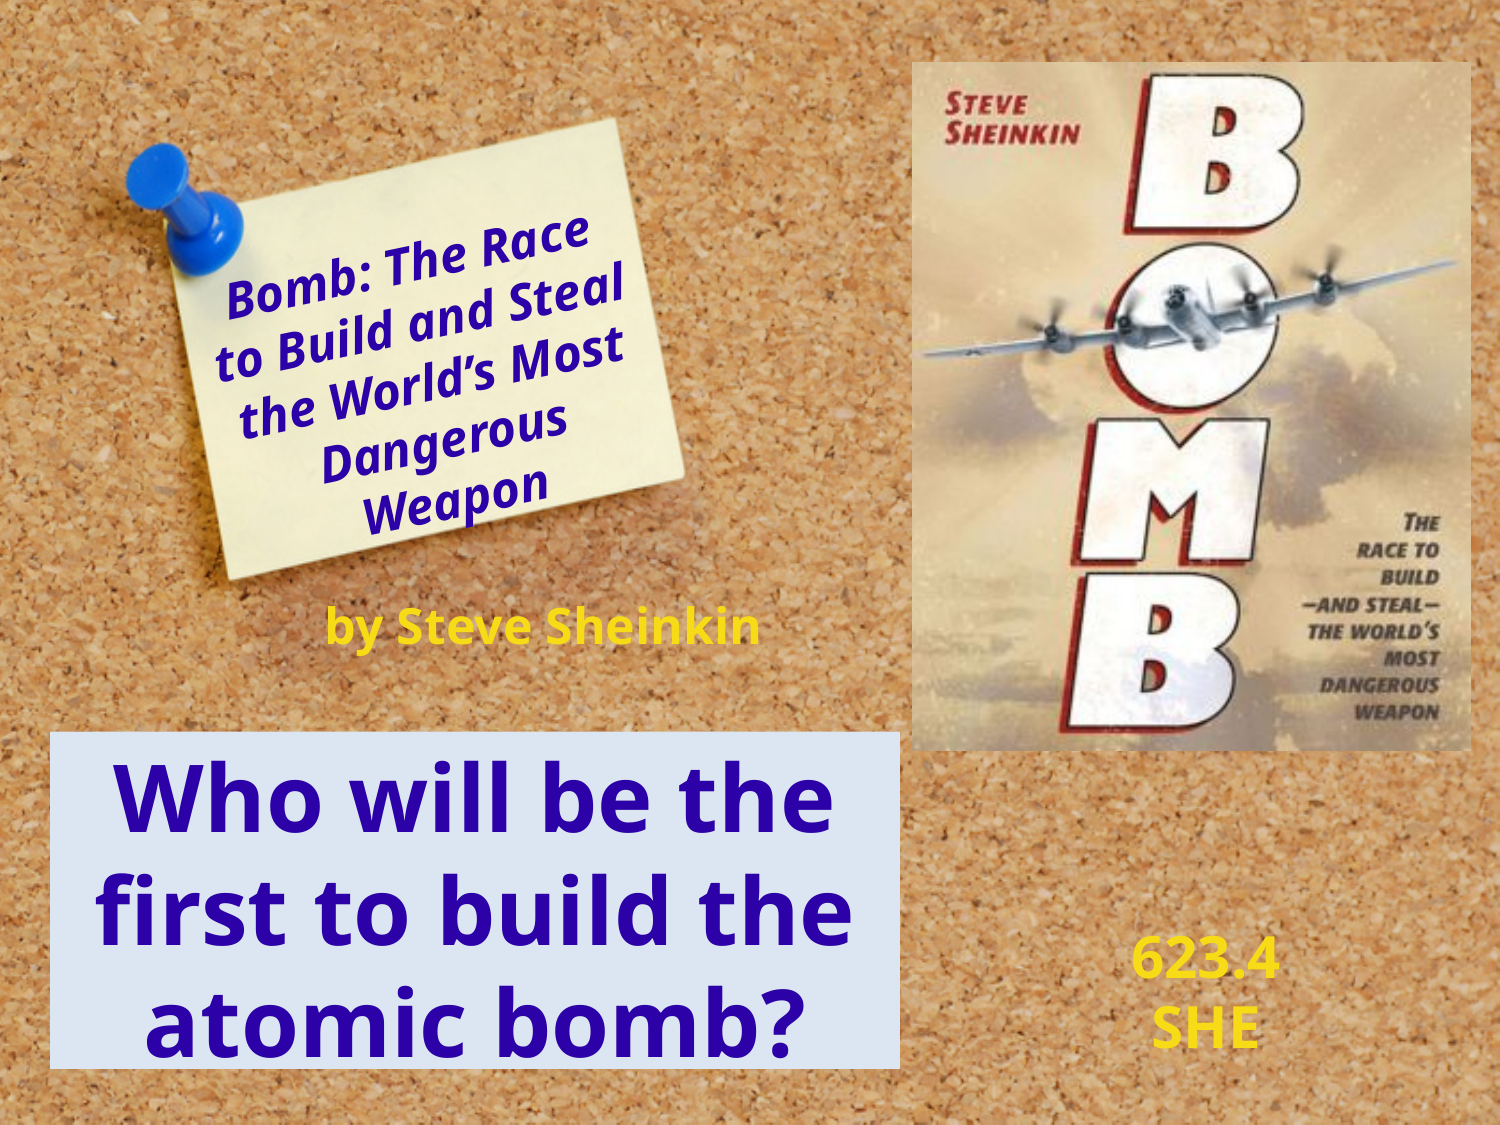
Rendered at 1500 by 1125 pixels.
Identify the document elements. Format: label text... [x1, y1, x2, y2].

text_box by Steve Sheinkin [150, 587, 907, 663]
title Bomb: The Race to Build and Steal the World’s Most Dangerous Weapon [174, 187, 688, 573]
list Who will be the first to build the atomic bomb? [50, 731, 900, 1069]
picture [0, 0, 1500, 1125]
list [912, 62, 1471, 752]
text_box 623.4 SHE [1037, 912, 1375, 1068]
